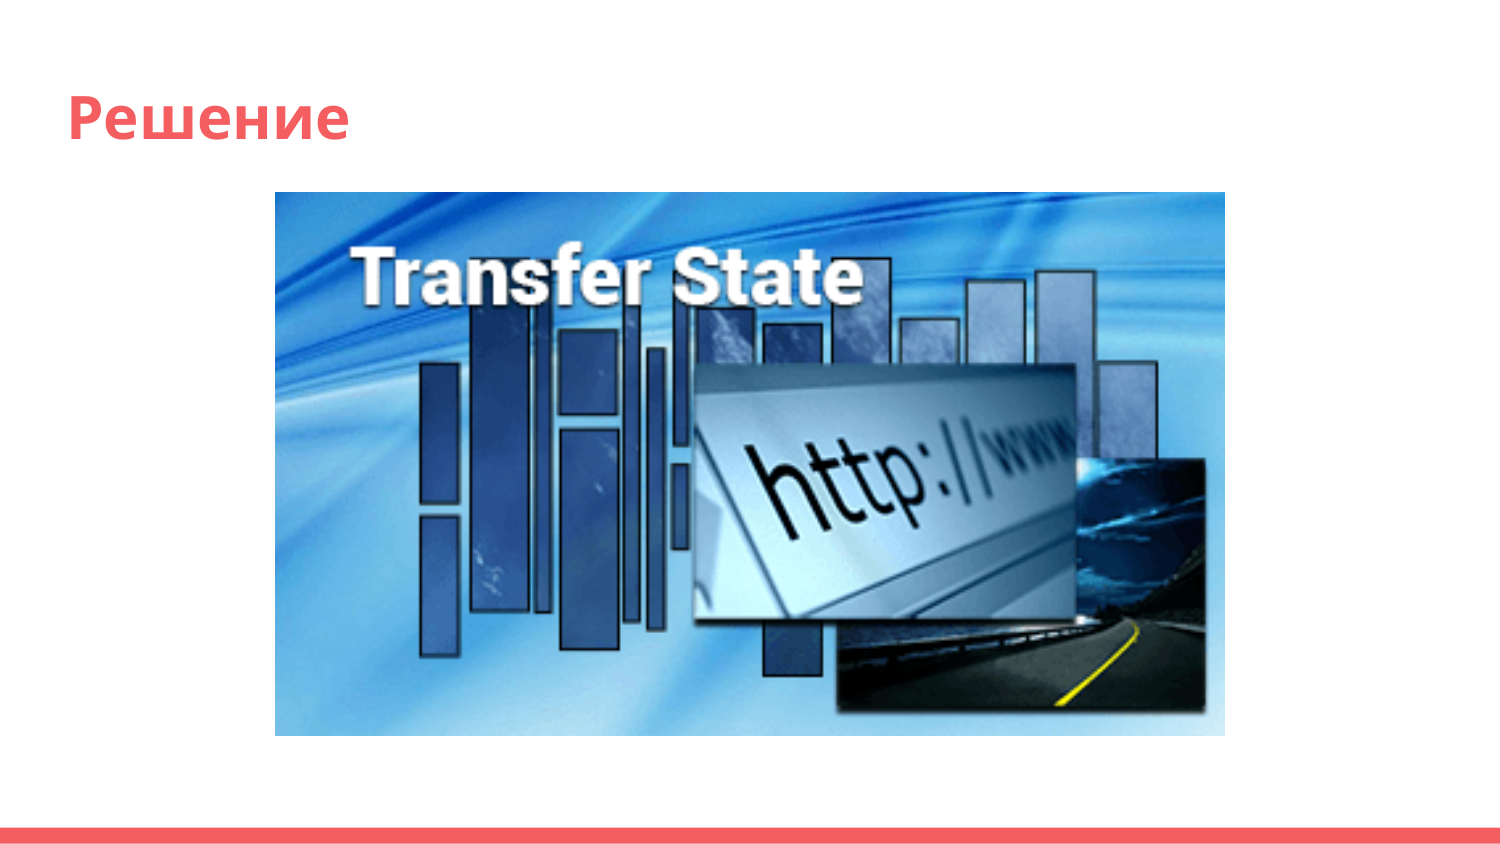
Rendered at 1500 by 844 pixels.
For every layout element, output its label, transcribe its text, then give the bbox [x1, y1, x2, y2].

title Решение [51, 64, 1449, 167]
picture [274, 192, 1225, 736]
